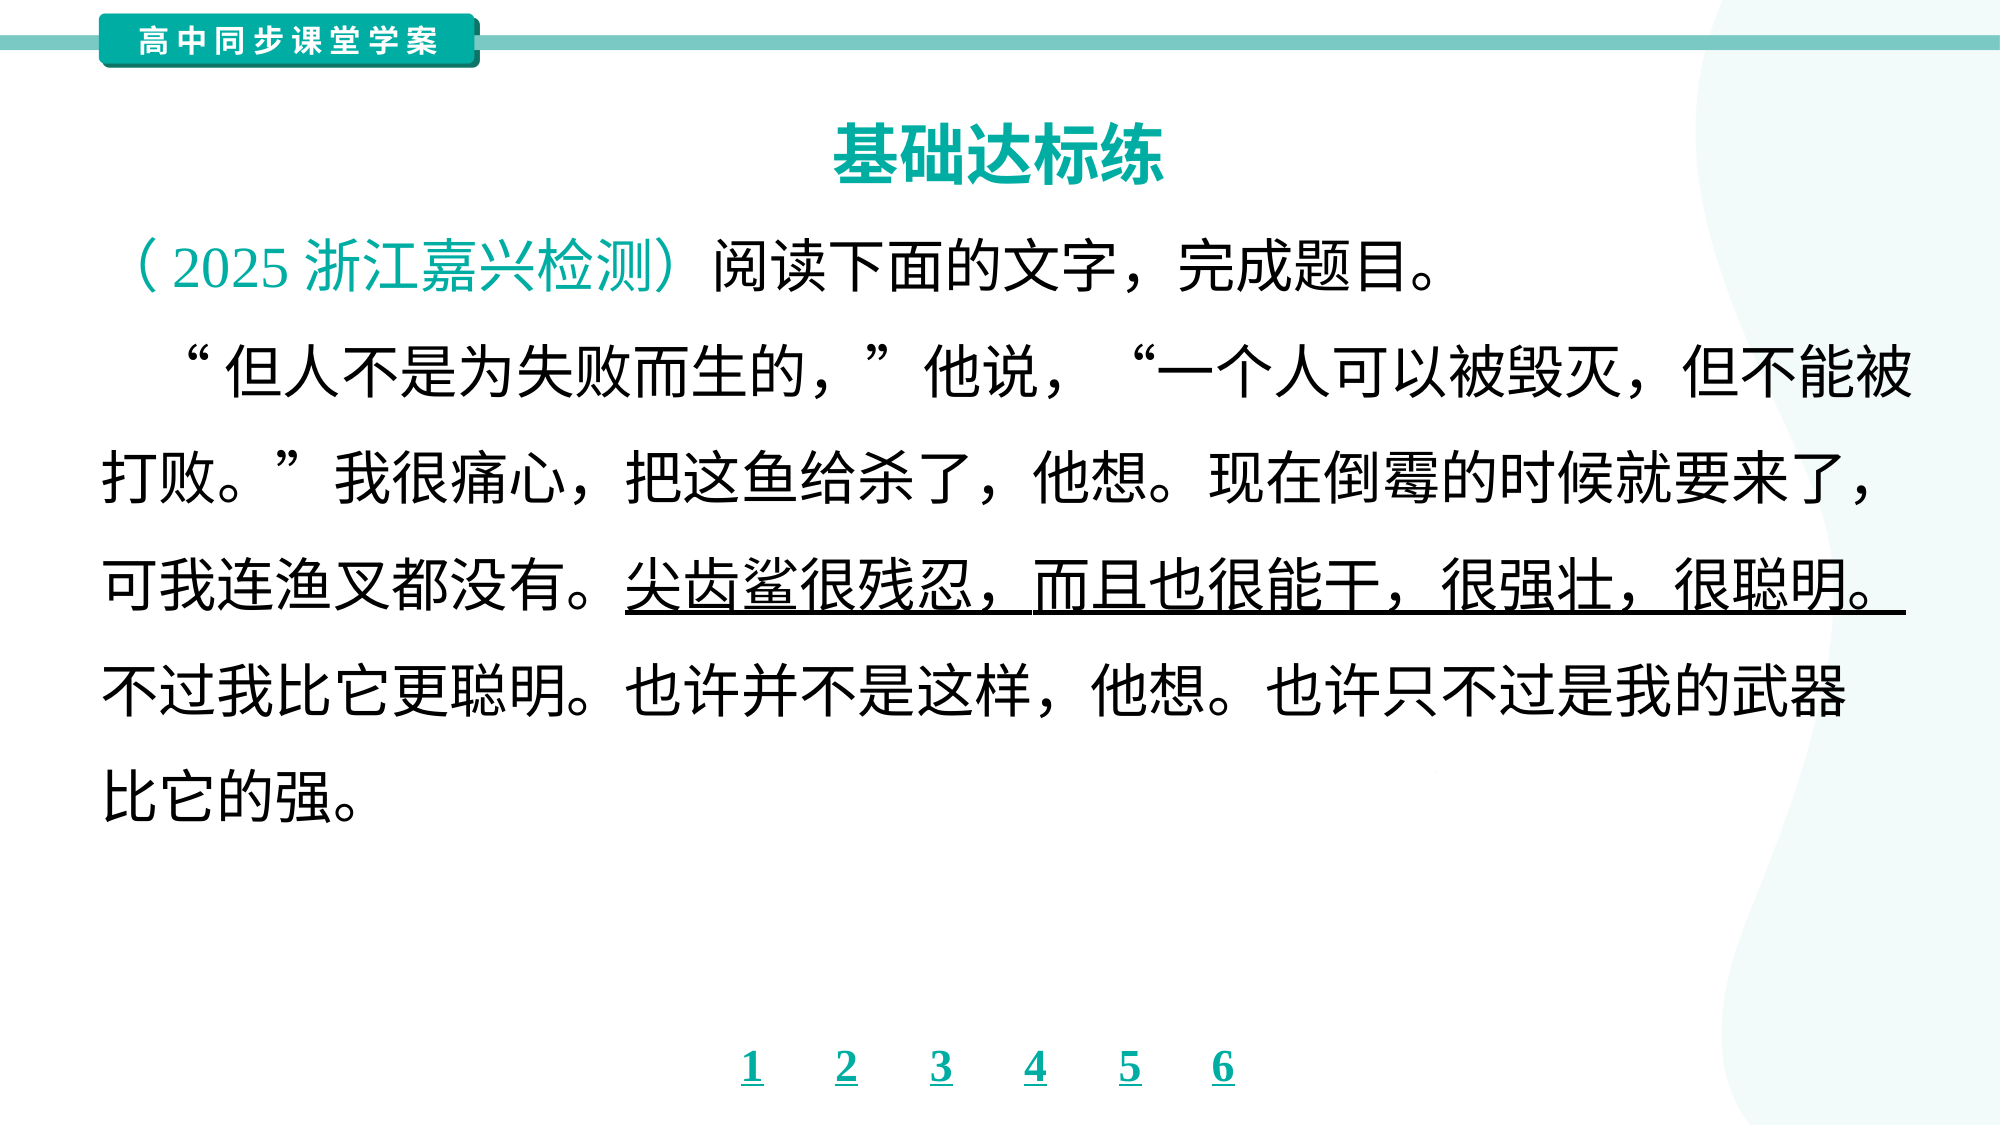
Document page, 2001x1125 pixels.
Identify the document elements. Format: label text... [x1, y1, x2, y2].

text_box （2025浙江嘉兴检测）阅读下面的文字，完成题目。 “但人不是为失败而生的，”他说，“一个人可以被毁灭，但不能被 打败。”我很痛心，把这鱼给杀了，他想。现在倒霉的时候就要来了， 可我连渔叉都没有。尖齿鲨很残忍，而且也很能干，很强壮，很聪明。 不过我比它更聪明。也许并不是这样，他想。也许只不过是我的武器 比它的强。 [100, 192, 1899, 831]
picture [0, 0, 2000, 1125]
text_box 基础达标练 [100, 76, 1899, 192]
